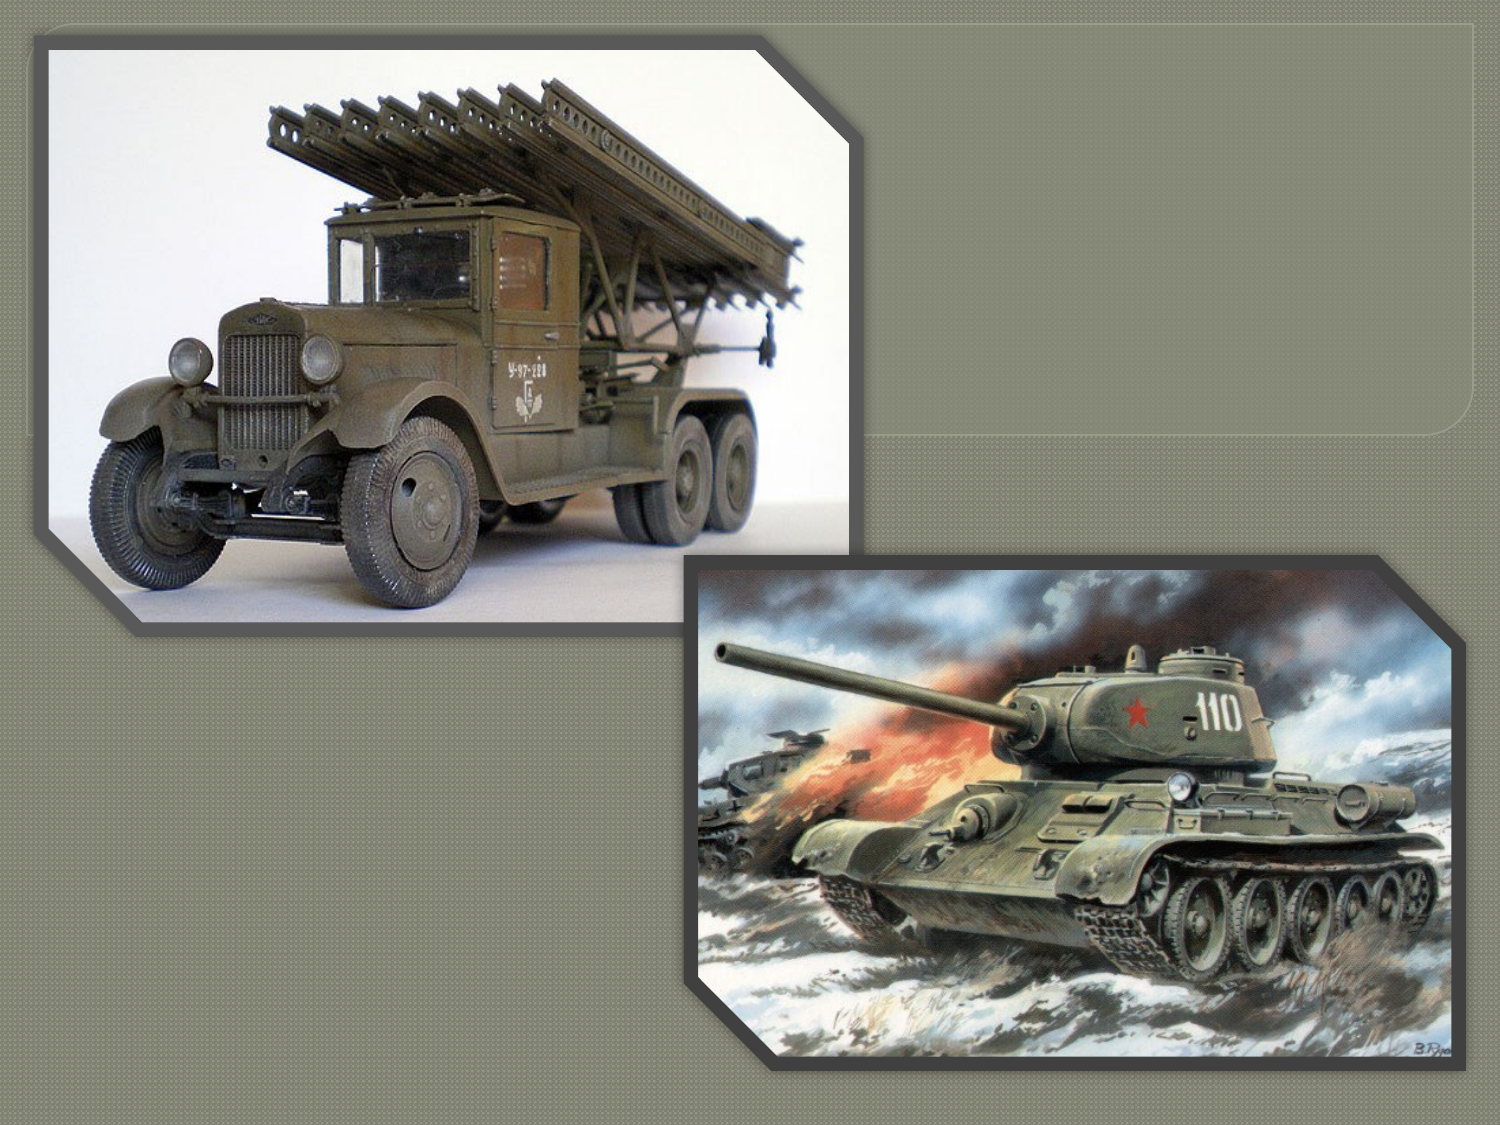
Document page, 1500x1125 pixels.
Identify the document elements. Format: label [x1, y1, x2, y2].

picture [40, 42, 1459, 1065]
